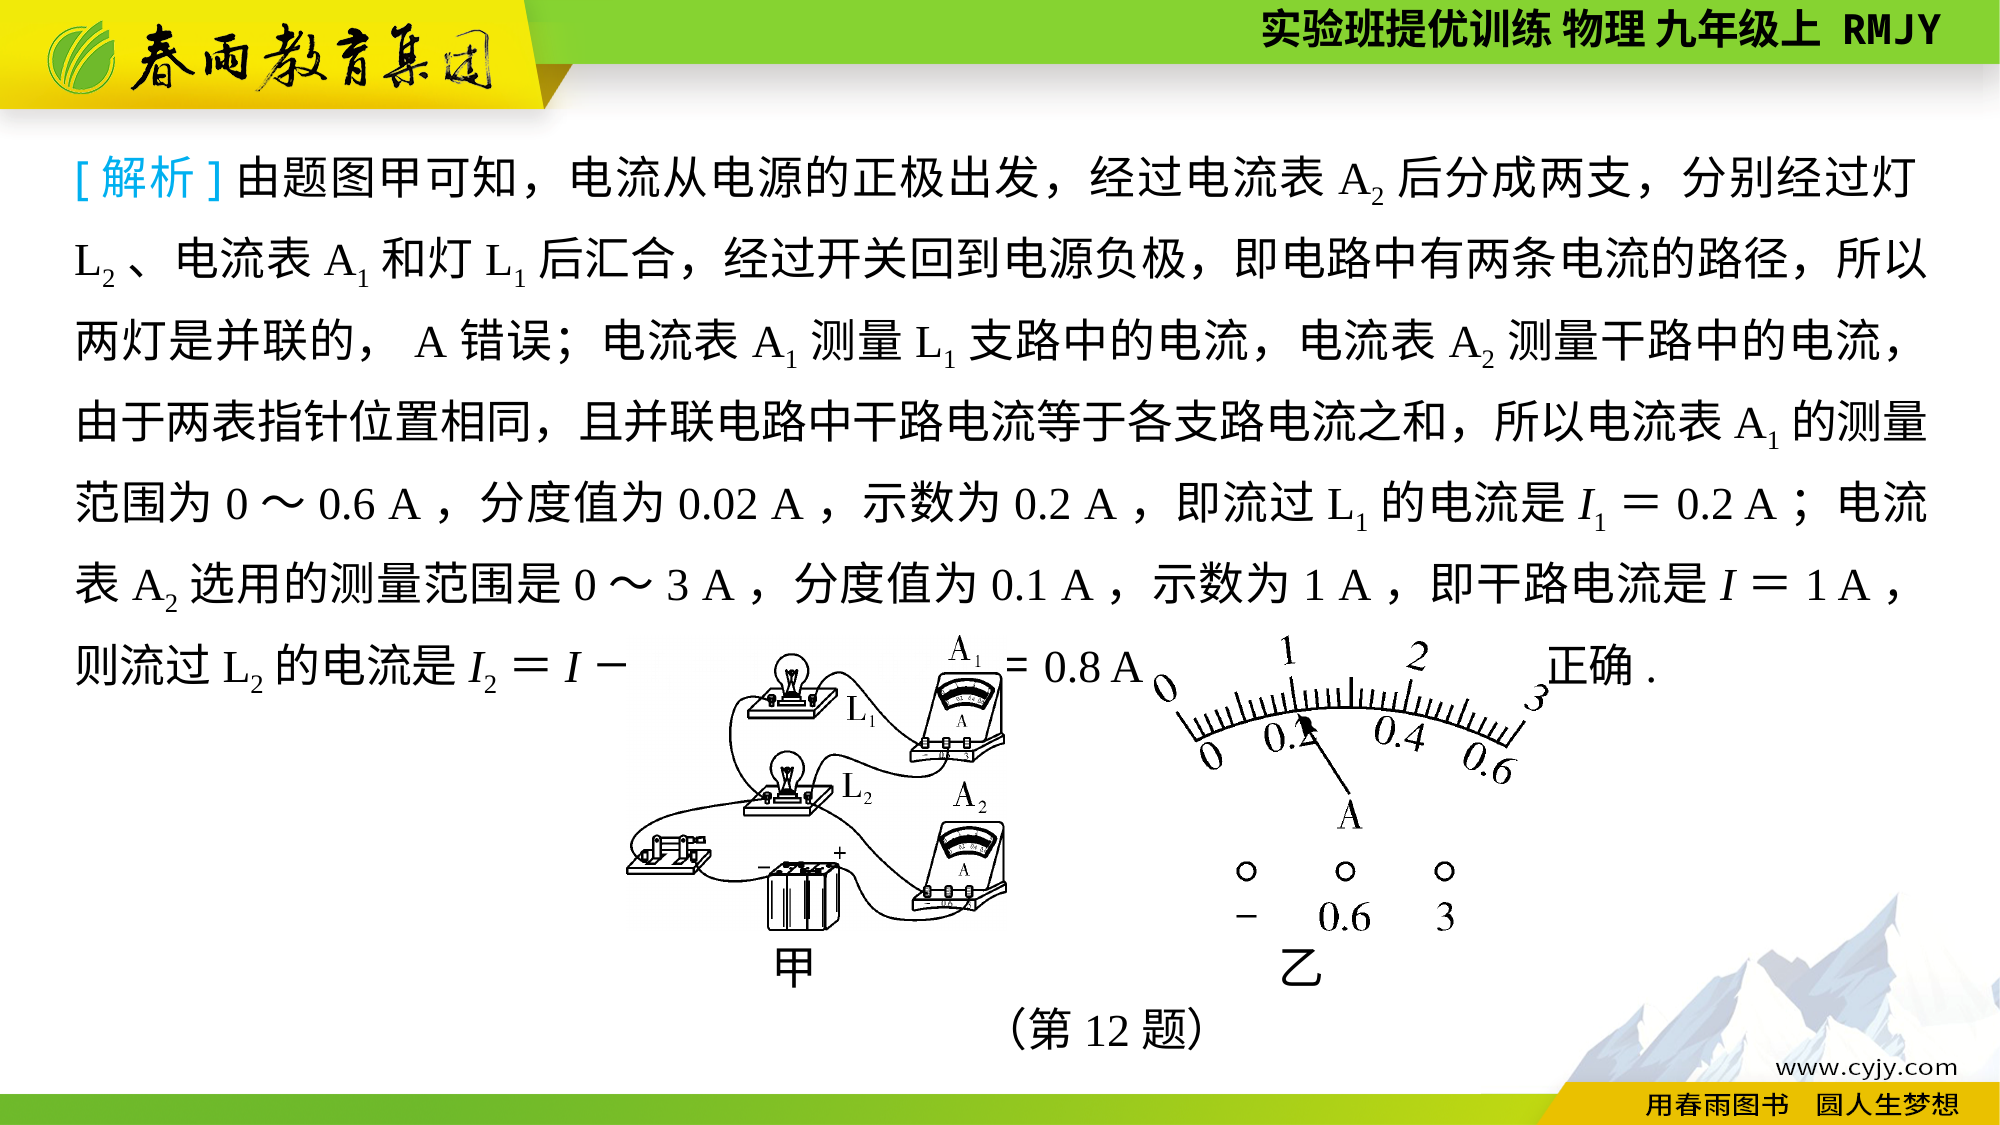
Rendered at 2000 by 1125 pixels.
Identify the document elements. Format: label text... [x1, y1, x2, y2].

picture [0, 0, 2000, 1125]
list [解析]由题图甲可知，电流从电源的正极出发，经过电流表A2后分成两支，分别经过灯L2、电流表A1和灯L1后汇合，经过开关回到电源负极，即电路中有两条电流的路径，所以两灯是并联的，A错误；电流表A1测量L1支路中的电流，电流表A2测量干路中的电流，由于两表指针位置相同，且并联电路中干路电流等于各支路电流之和，所以电流表A1的测量范围为0～0.6 A，分度值为0.02 A，示数为0.2 A，即流过L1的电流是I1＝0.2 A；电流表A2选用的测量范围是0～3 A，分度值为0.1 A，示数为1 A，即干路电流是I＝1 A，则流过L2的电流是I2＝I－I1＝1 A－0.2 A＝0.8 A，B、D错误，C正确. [59, 122, 1944, 636]
text_box 甲 乙 [756, 946, 1547, 1002]
text_box （第12题） [966, 993, 1248, 1064]
